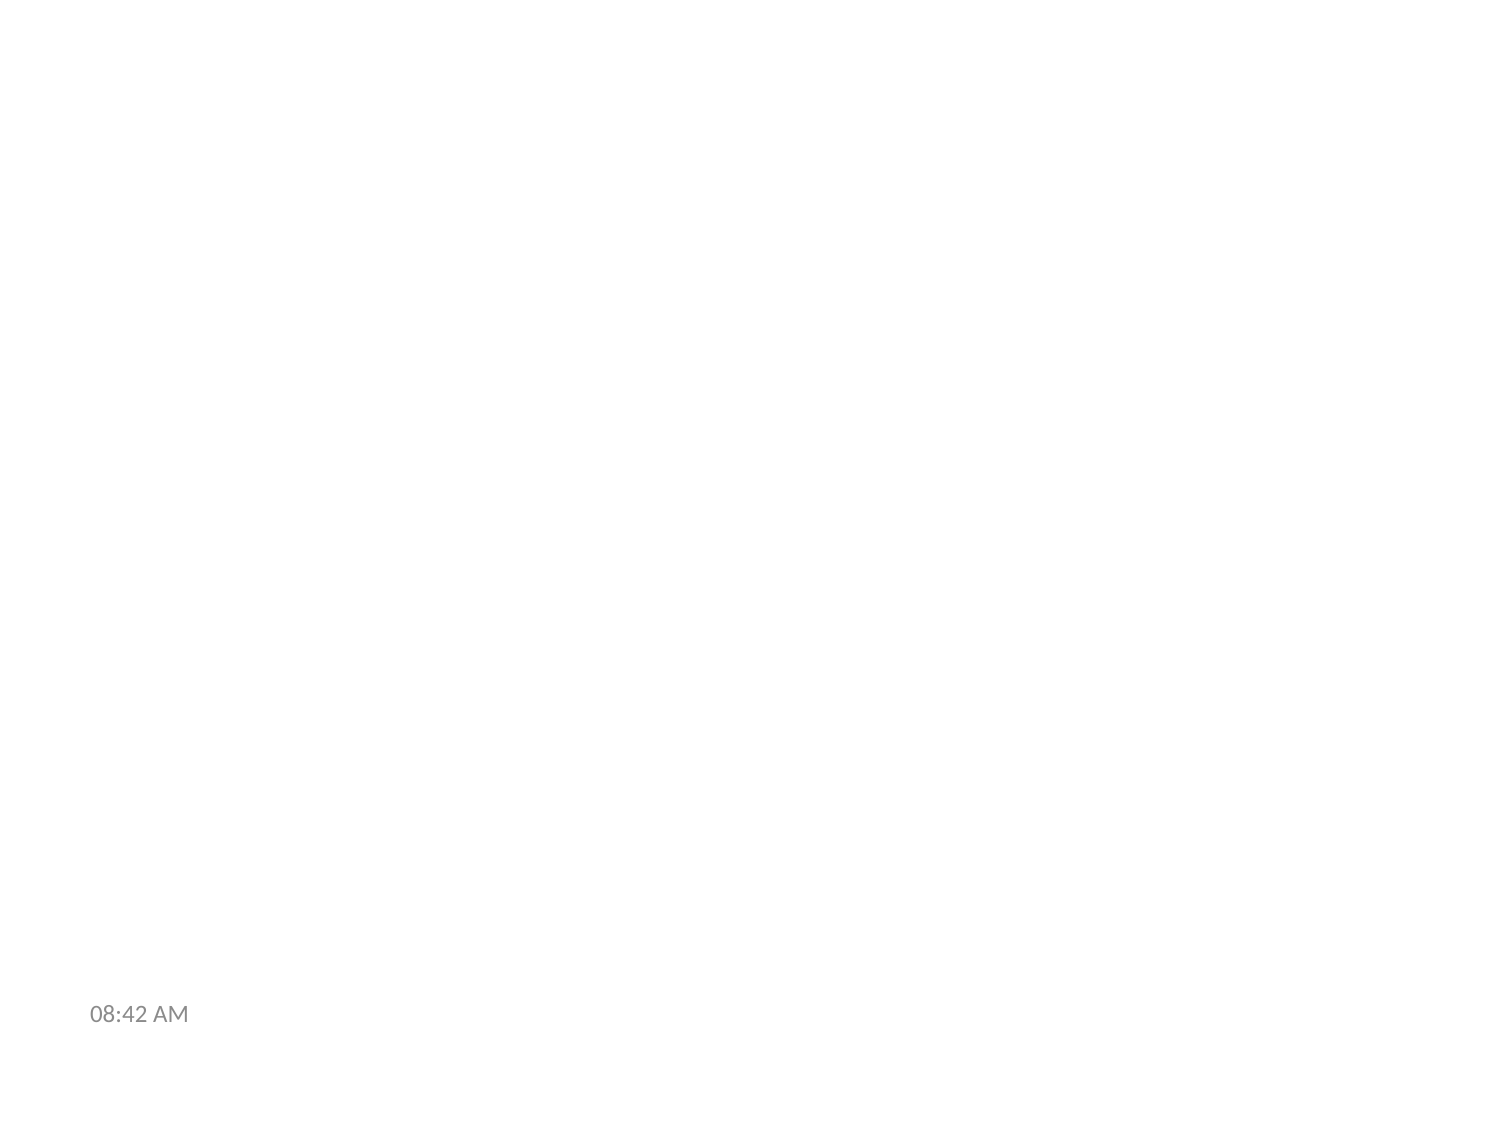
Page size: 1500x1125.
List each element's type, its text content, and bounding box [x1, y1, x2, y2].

text_box 3:35 PM [75, 982, 425, 1043]
